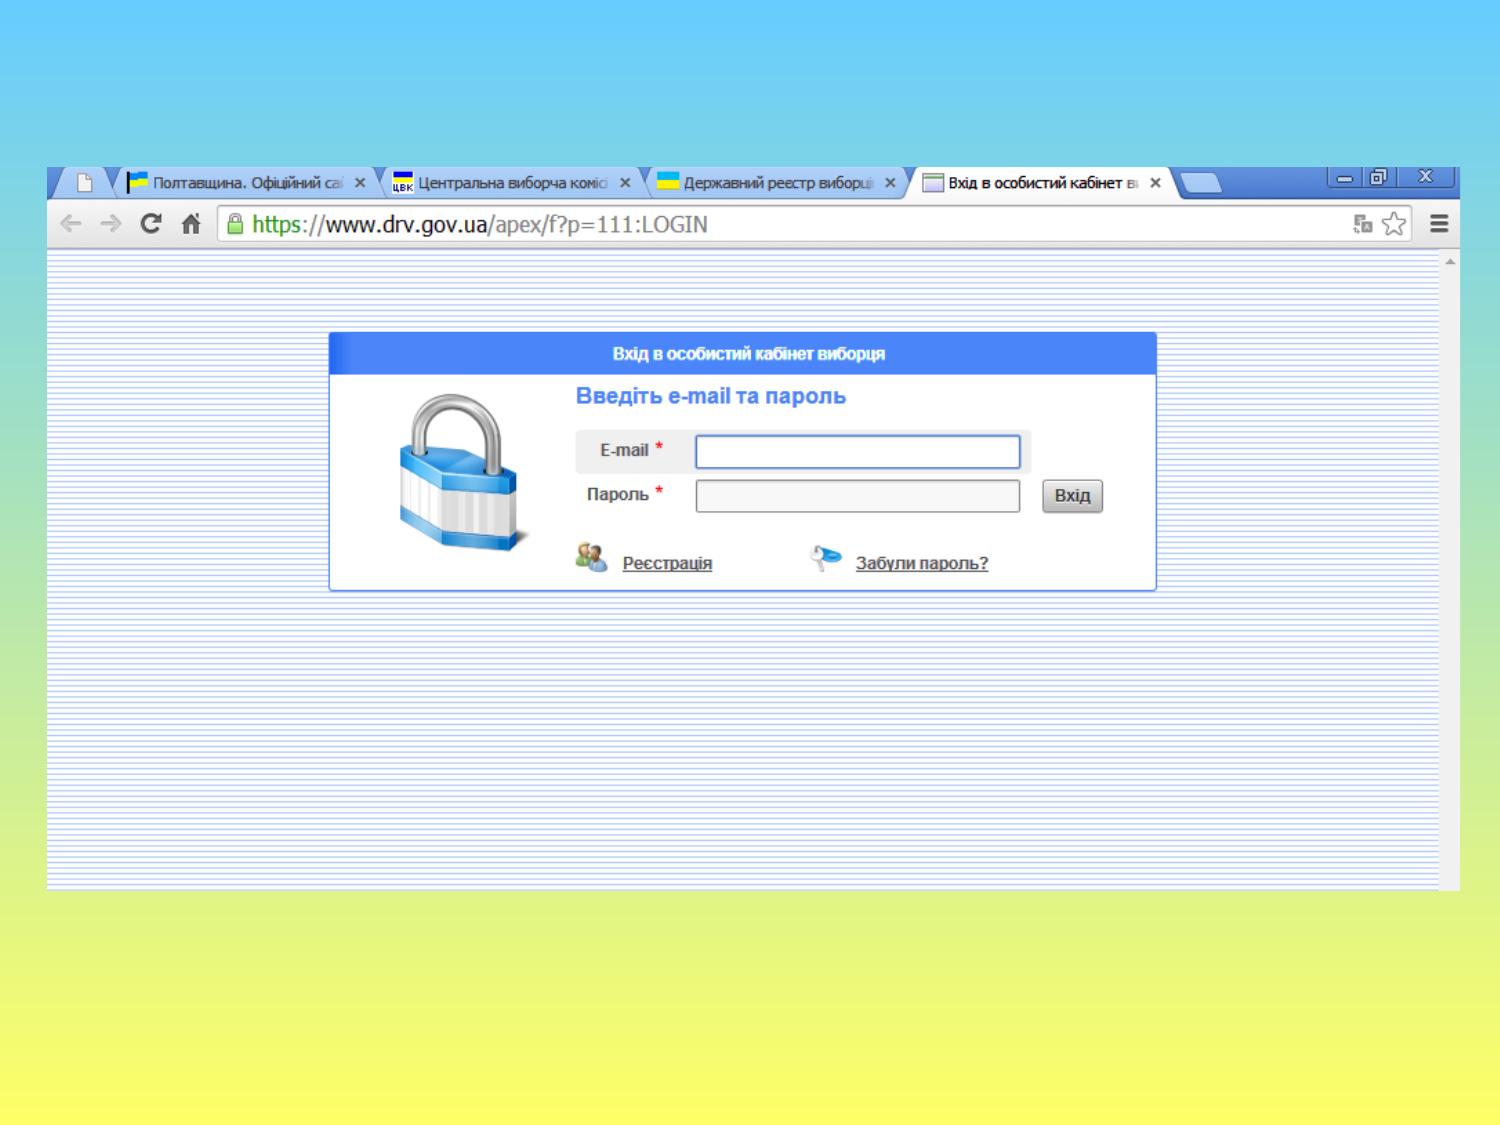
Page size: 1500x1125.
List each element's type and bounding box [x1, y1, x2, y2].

picture [46, 167, 1461, 891]
